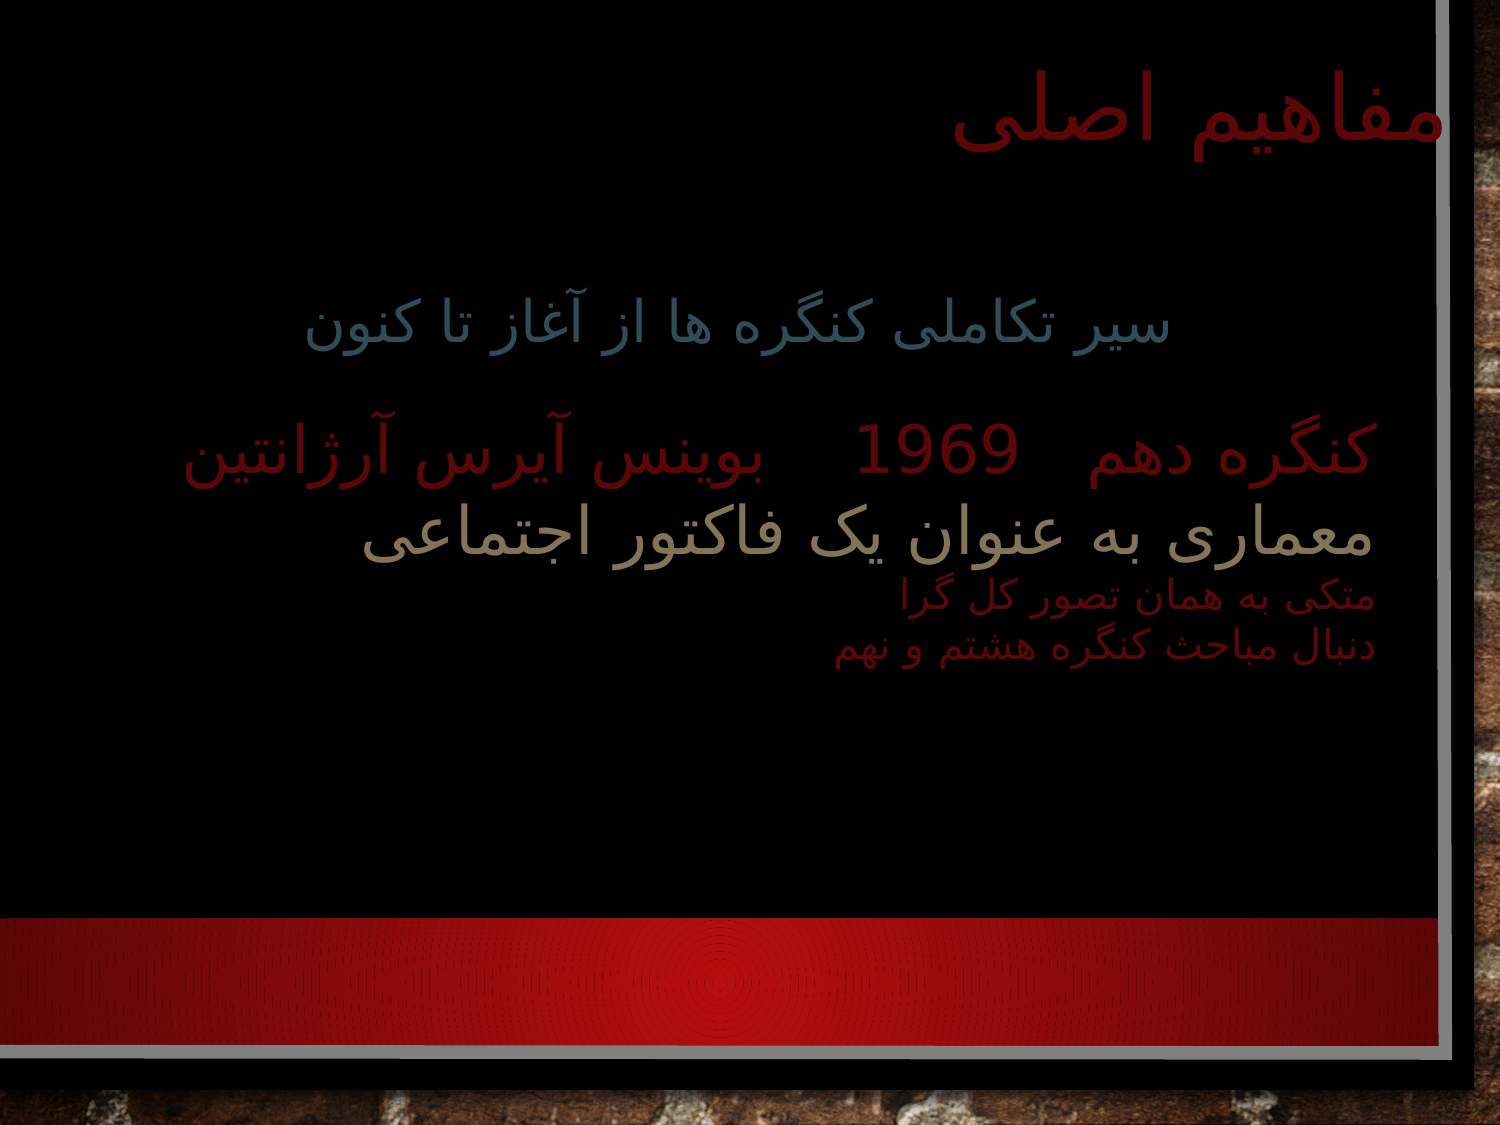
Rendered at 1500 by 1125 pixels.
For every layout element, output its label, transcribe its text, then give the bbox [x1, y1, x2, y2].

text_box کنگره دهم 1969 بوینس آیرس آرژانتین معماری به عنوان یک فاکتور اجتماعی متکی به همان تصور کل گرا دنبال مباحث کنگره هشتم و نهم [162, 399, 1438, 1120]
text_box مفاهیم اصلی [171, 0, 1451, 161]
picture [0, 0, 1500, 1125]
list سیر تکاملی کنگره ها از آغاز تا کنون [112, 262, 1425, 400]
